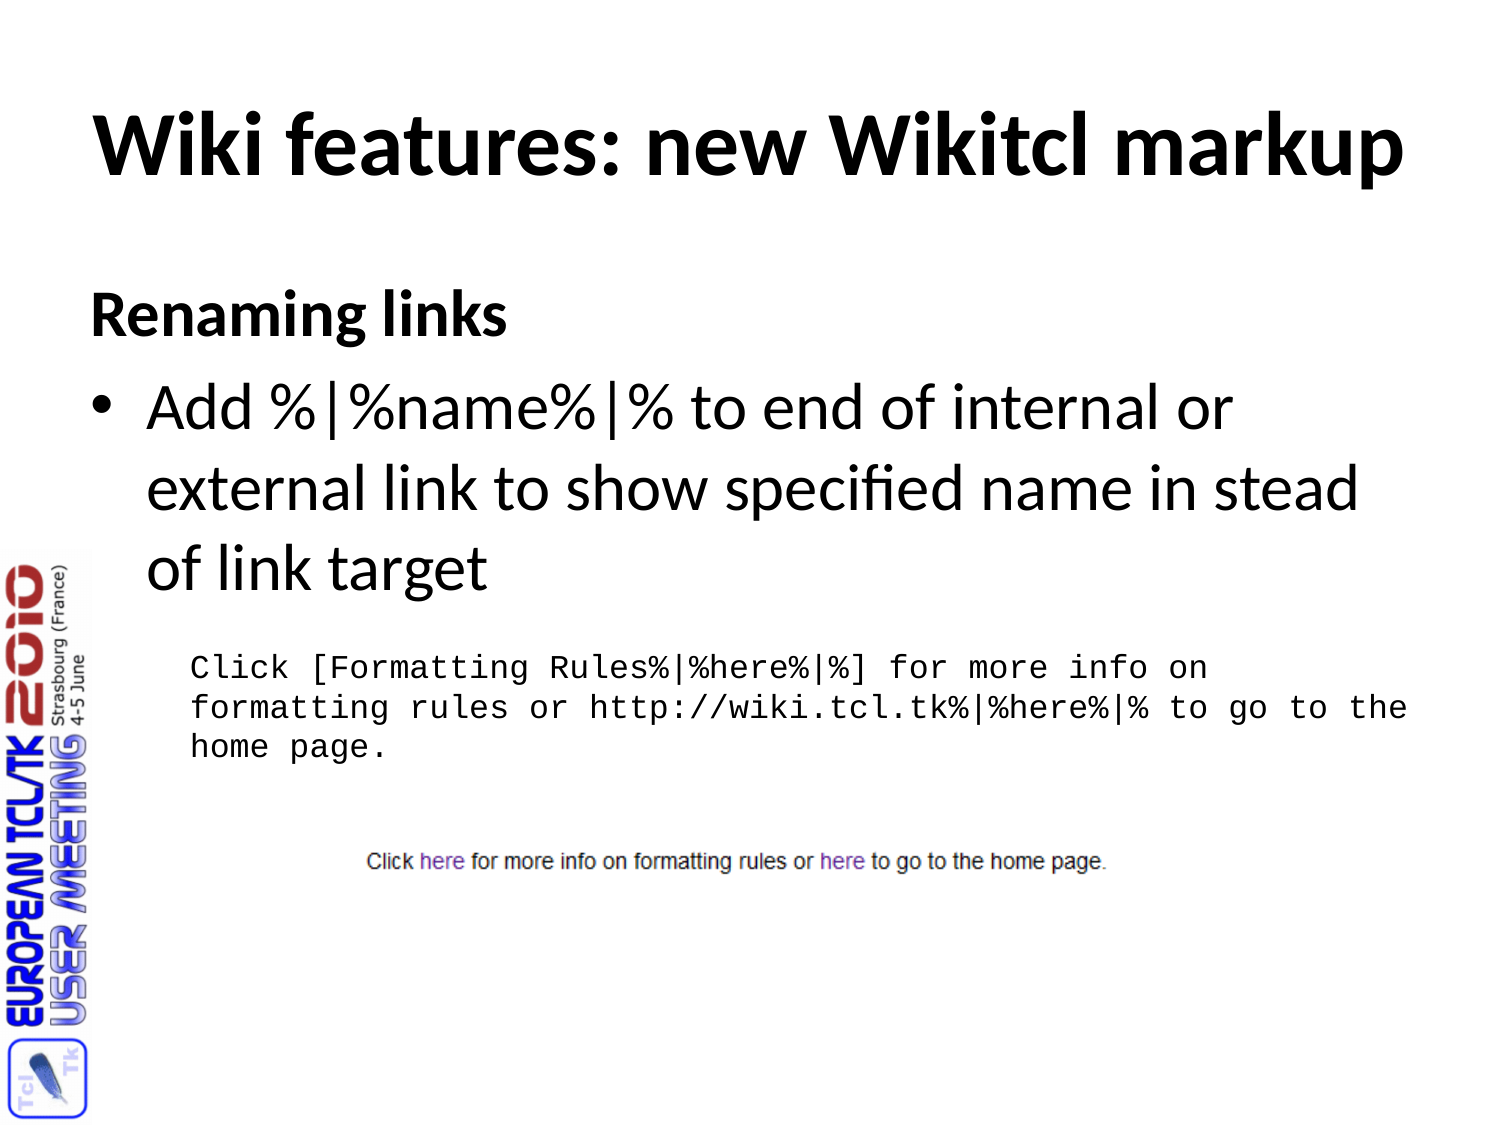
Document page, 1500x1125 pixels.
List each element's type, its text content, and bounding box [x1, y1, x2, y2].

list Renaming links Add %|%name%|% to end of internal or external link to show specified name in stead of link target [75, 262, 1425, 1005]
text_box Click [Formatting Rules%|%here%|%] for more info on formatting rules or http://wiki.tcl.tk%|%here%|% to go to the home page. [174, 637, 1425, 772]
picture [0, 550, 334, 1124]
picture [362, 837, 1115, 879]
title Wiki features: new Wikitcl markup [75, 45, 1425, 233]
